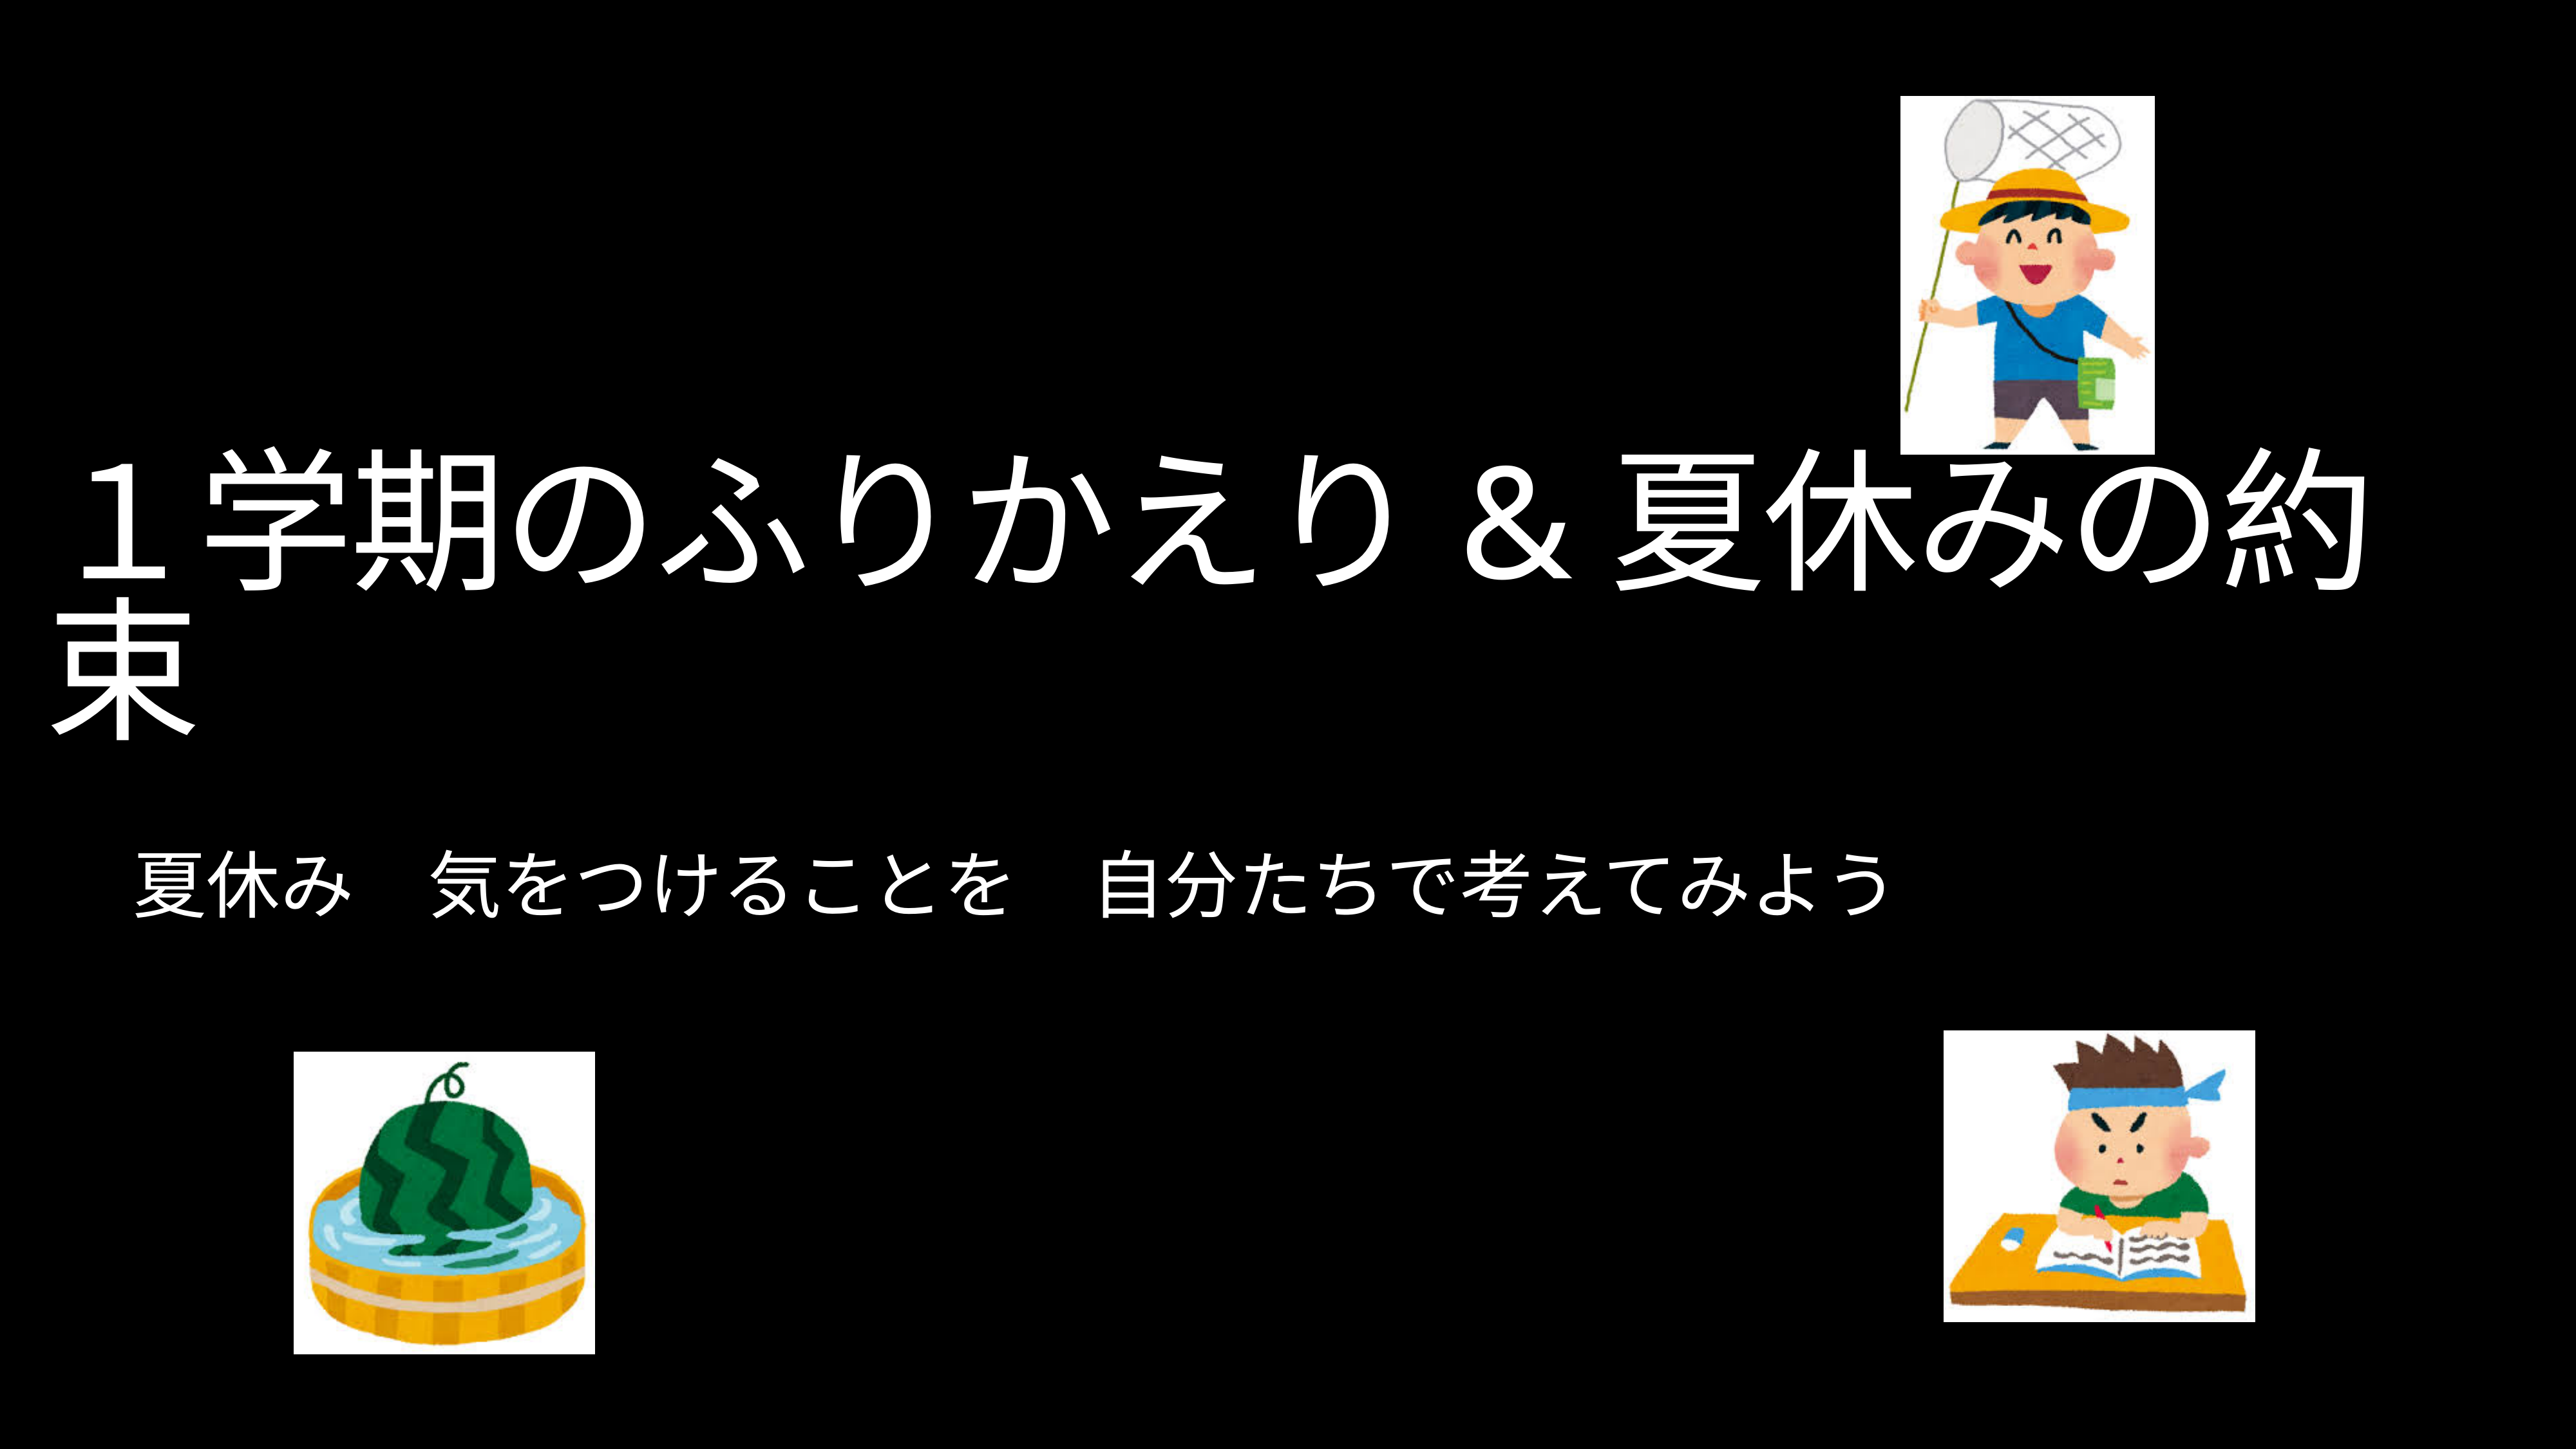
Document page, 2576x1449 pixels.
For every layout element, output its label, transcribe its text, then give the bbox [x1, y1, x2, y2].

title １学期のふりかえり&夏休みの約束 [39, 271, 2505, 764]
picture [294, 1052, 595, 1354]
picture [1944, 1030, 2255, 1322]
picture [1900, 95, 2155, 455]
subtitle 夏休み 気をつけることを 自分たちで考えてみよう [127, 832, 2449, 1035]
